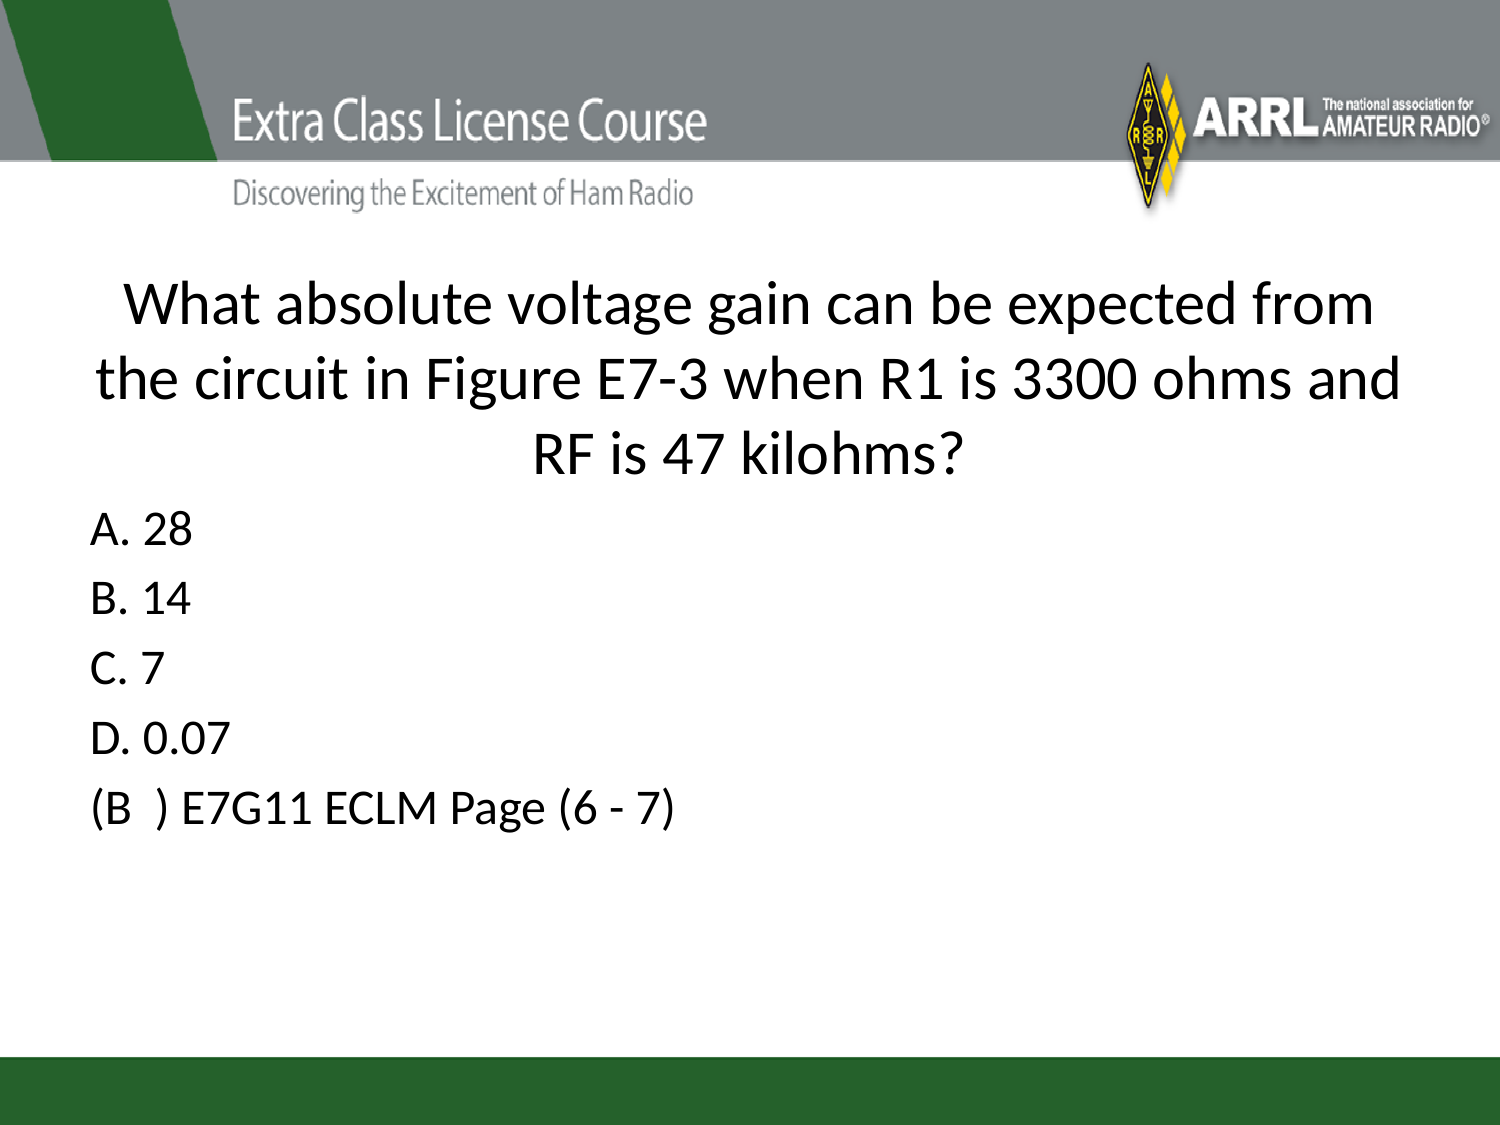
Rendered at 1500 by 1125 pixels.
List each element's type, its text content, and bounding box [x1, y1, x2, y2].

title What absolute voltage gain can be expected from the circuit in Figure E7-3 when R1 is 3300 ohms and RF is 47 kilohms? [75, 254, 1425, 435]
picture [0, 0, 1500, 1125]
list A. 28 B. 14 C. 7 D. 0.07 (B ) E7G11 ECLM Page (6 - 7) [75, 487, 1425, 1005]
